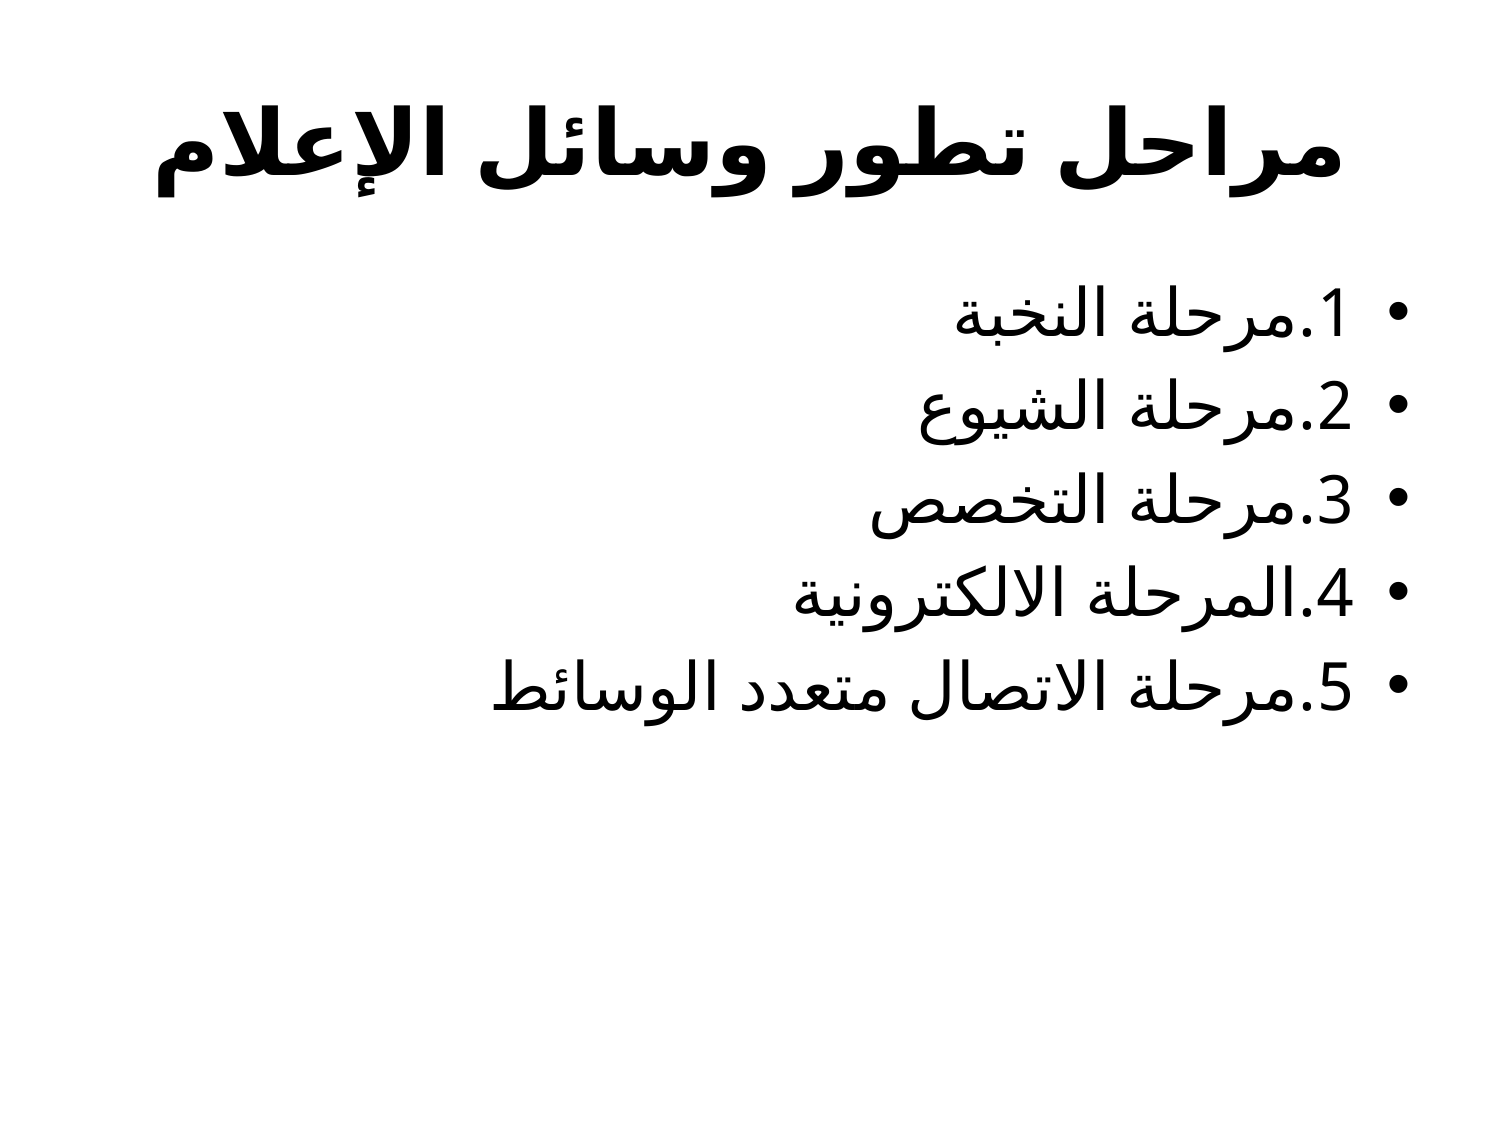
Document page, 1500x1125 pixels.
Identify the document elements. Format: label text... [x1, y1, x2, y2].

list 1. مرحلة النخبة 2. مرحلة الشيوع 3. مرحلة التخصص 4. المرحلة الالكترونية 5. مرحلة الاتصال متعدد الوسائط [75, 262, 1425, 1005]
title مراحل تطور وسائل الإعلام [75, 45, 1425, 233]
